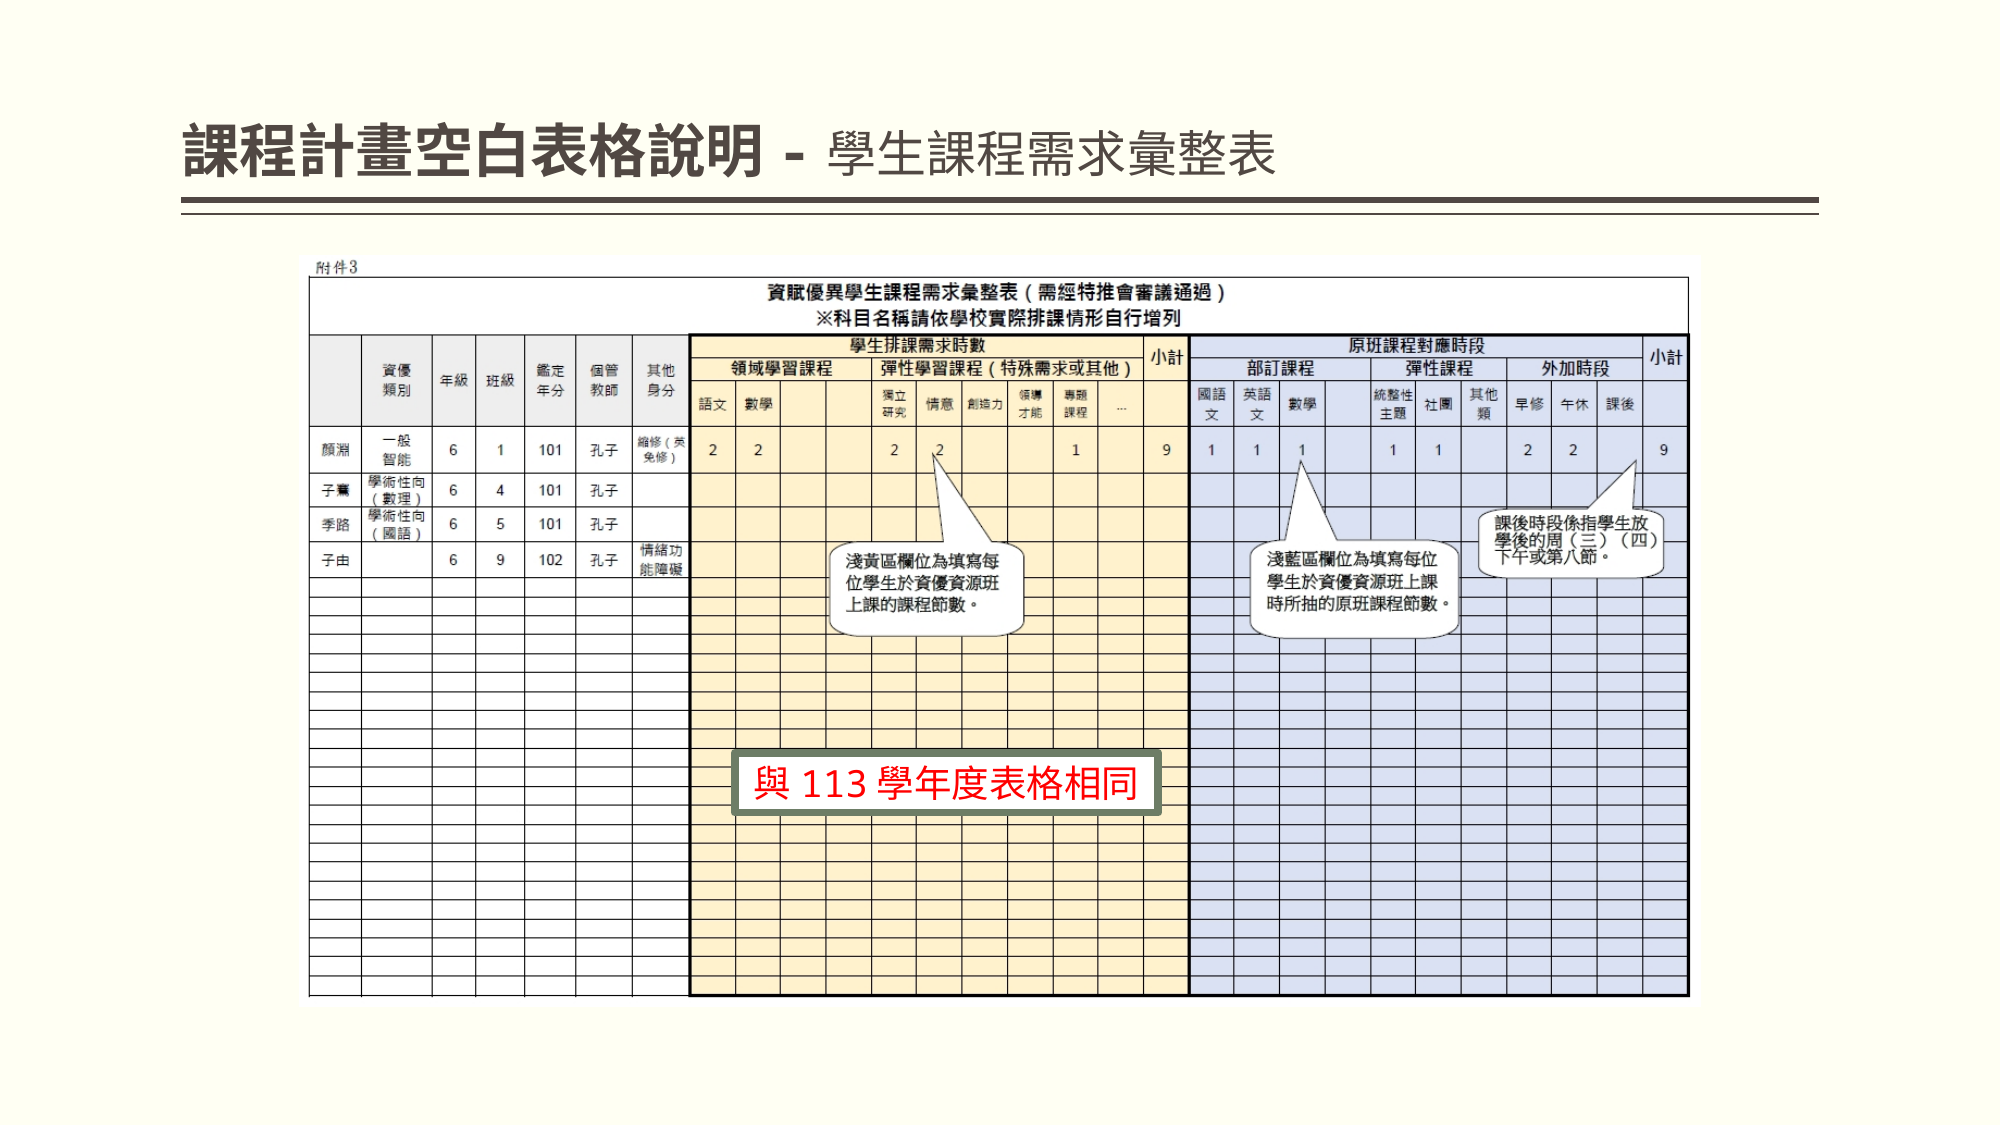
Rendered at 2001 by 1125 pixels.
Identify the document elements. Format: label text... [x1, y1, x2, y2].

title 課程計畫空白表格說明-學生課程需求彙整表 [181, 12, 1819, 193]
picture [299, 255, 1701, 1007]
